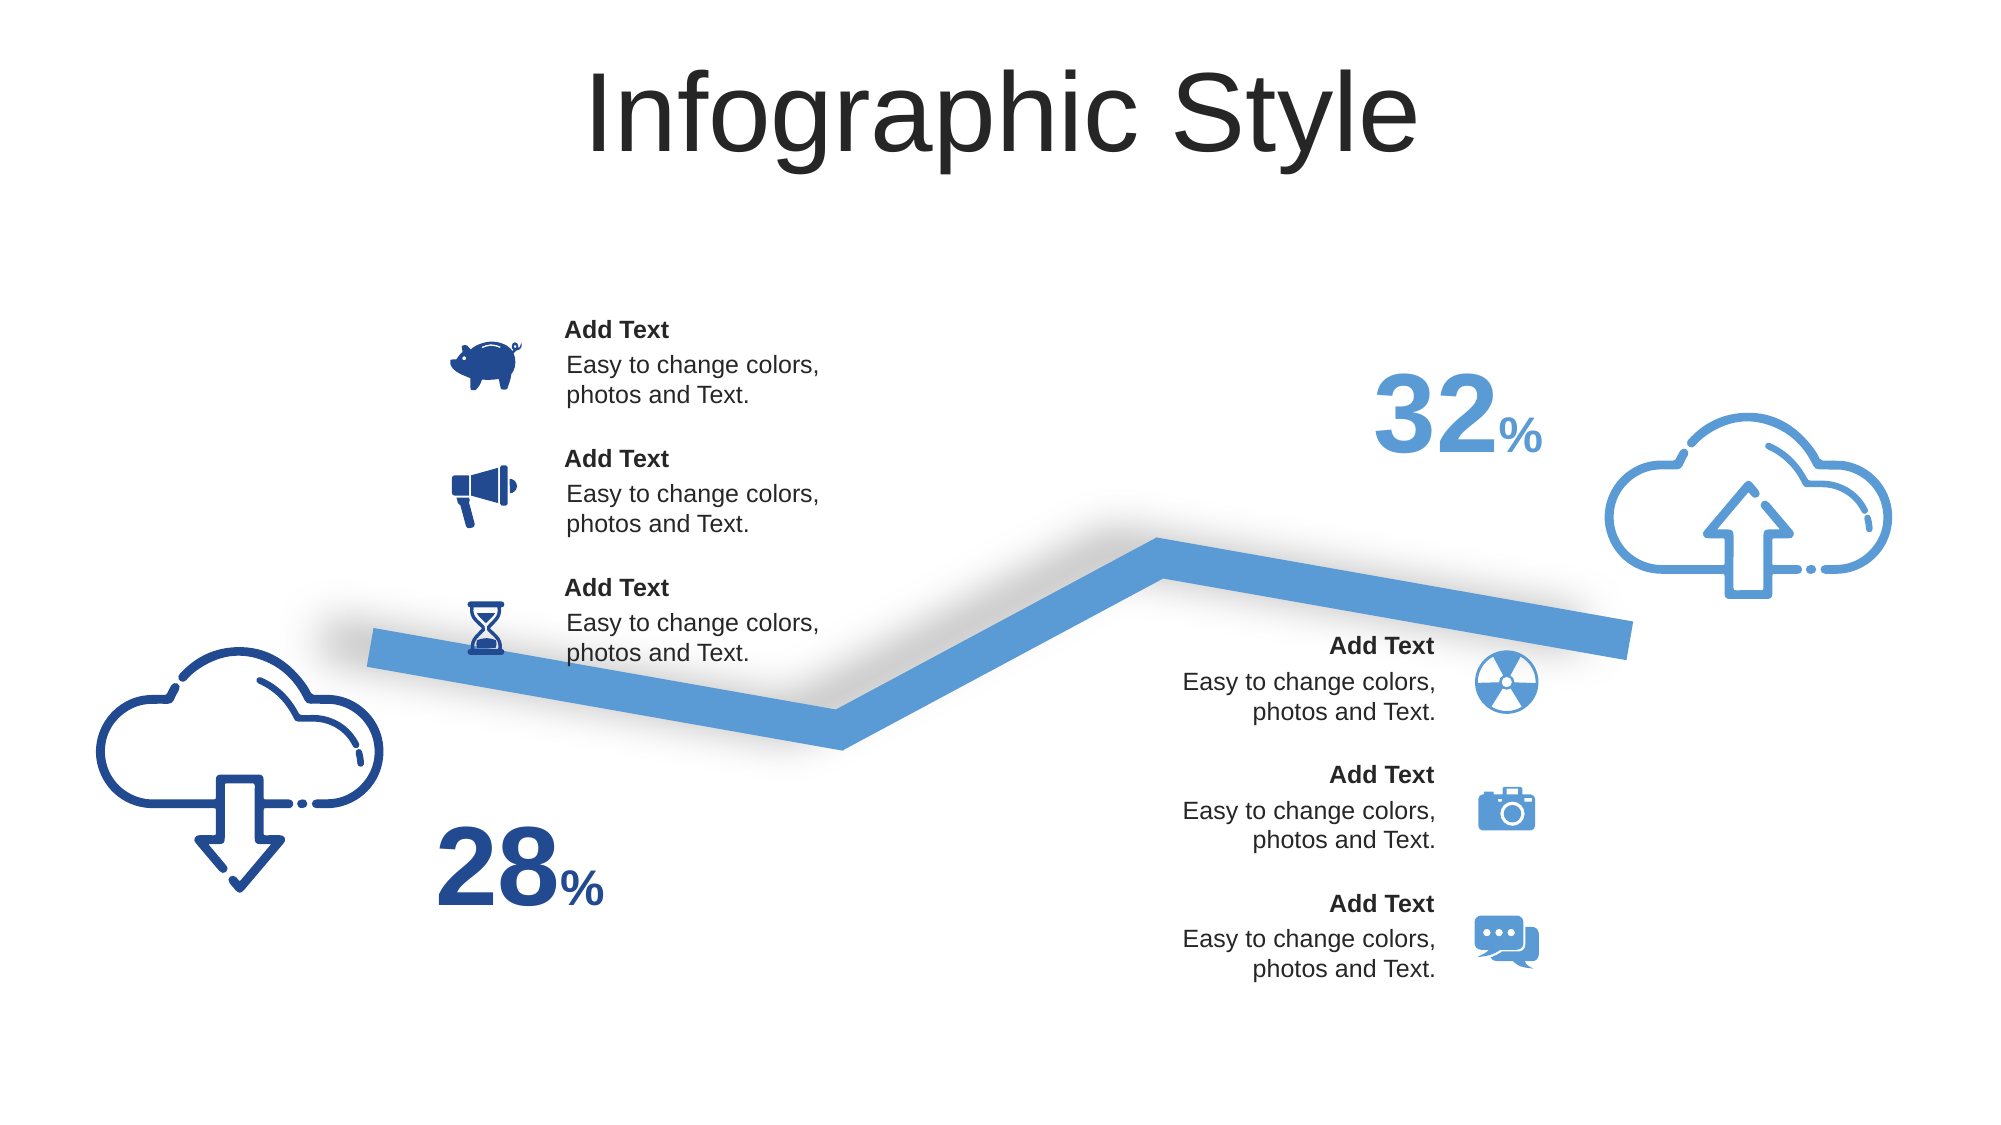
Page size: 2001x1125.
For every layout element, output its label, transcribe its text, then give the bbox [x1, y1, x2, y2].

text_box 28% [413, 785, 627, 935]
text_box [1604, 448, 1802, 599]
text_box [369, 536, 1635, 752]
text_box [95, 647, 384, 893]
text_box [450, 306, 892, 676]
text_box 32% [1351, 332, 1565, 483]
list Infographic Style [53, 55, 1952, 175]
text_box [1687, 412, 1893, 574]
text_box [1106, 622, 1539, 992]
